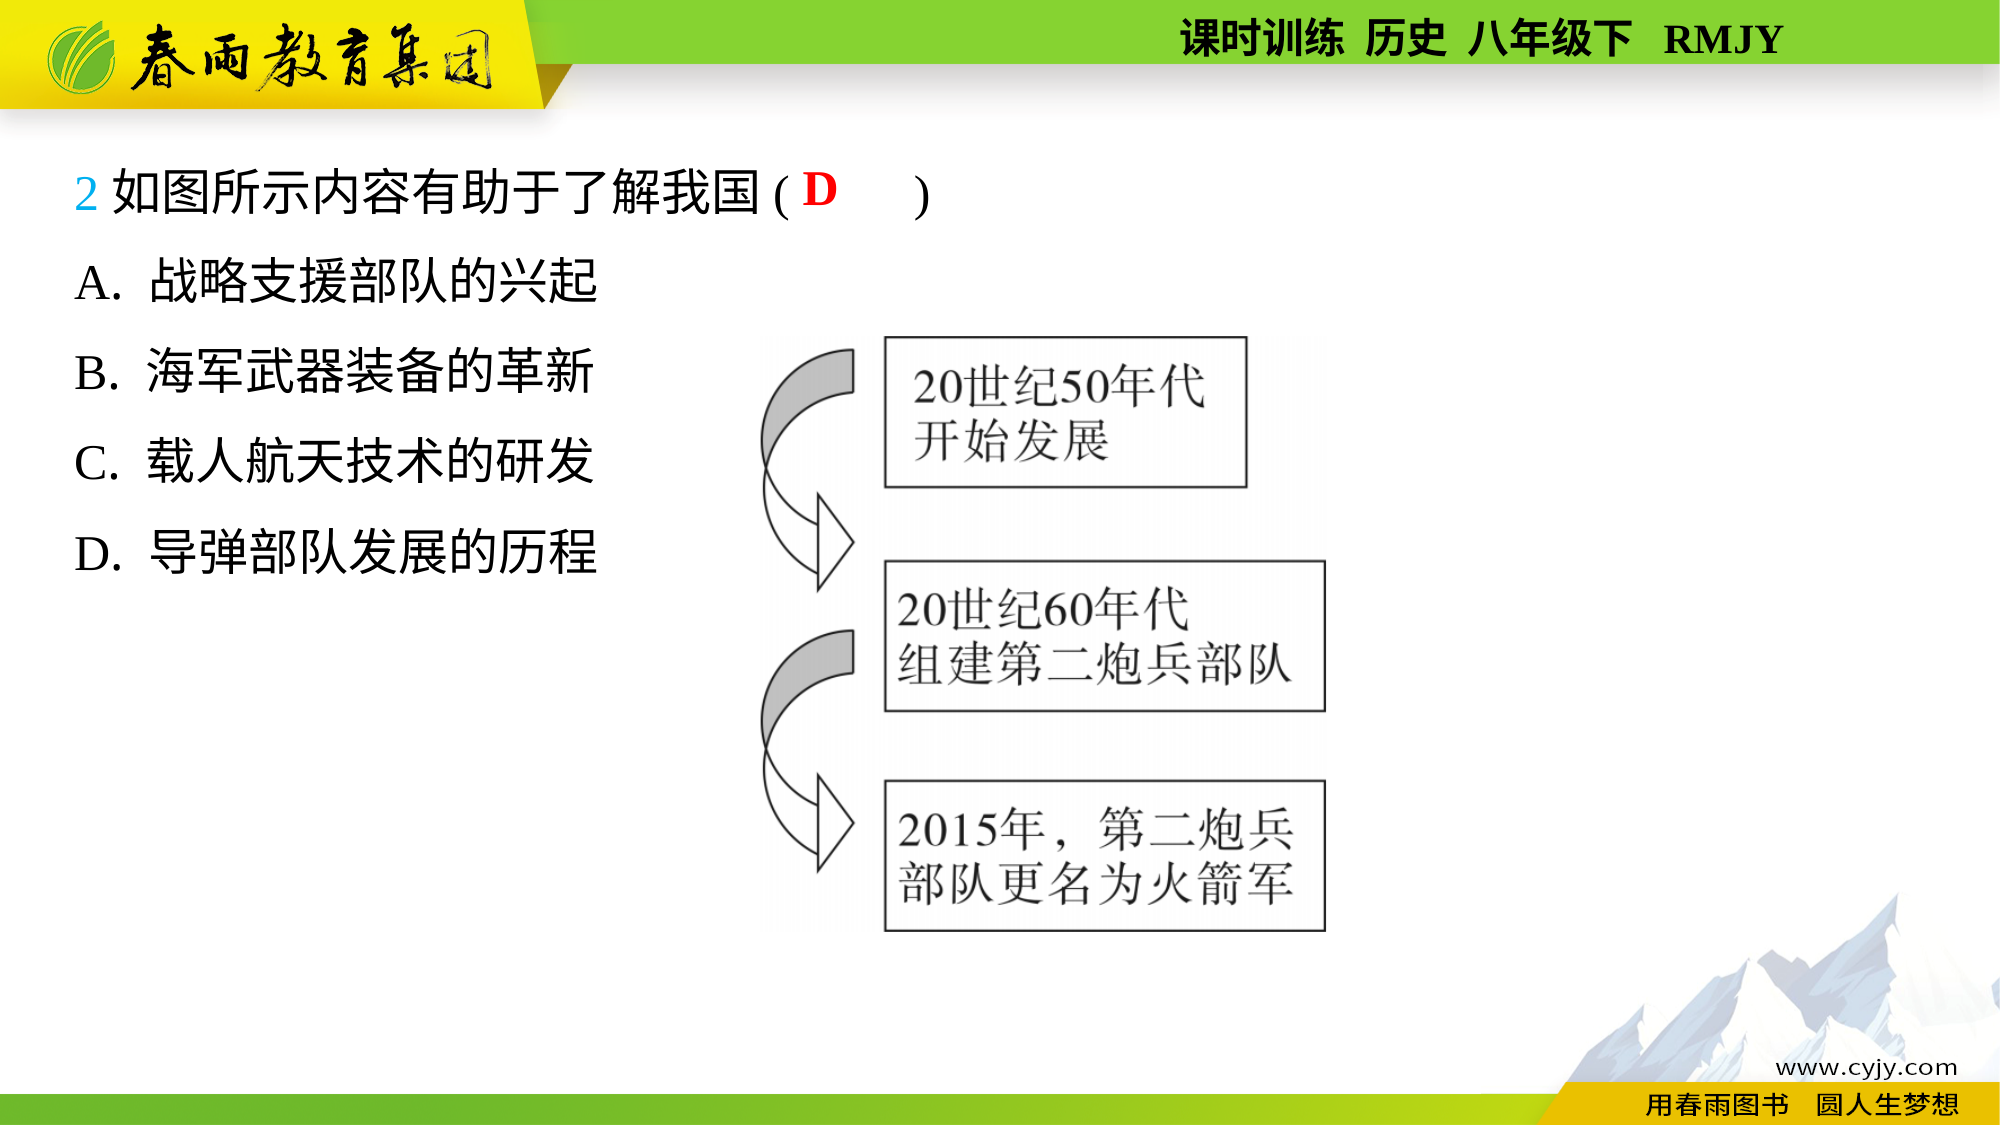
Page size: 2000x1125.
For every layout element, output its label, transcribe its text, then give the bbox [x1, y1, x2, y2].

text_box D [787, 148, 854, 224]
list 2如图所示内容有助于了解我国( ) A. 战略支援部队的兴起 B. 海军武器装备的革新 C. 载人航天技术的研发 D. 导弹部队发展的历程 [59, 122, 1944, 581]
picture [0, 0, 2000, 1125]
